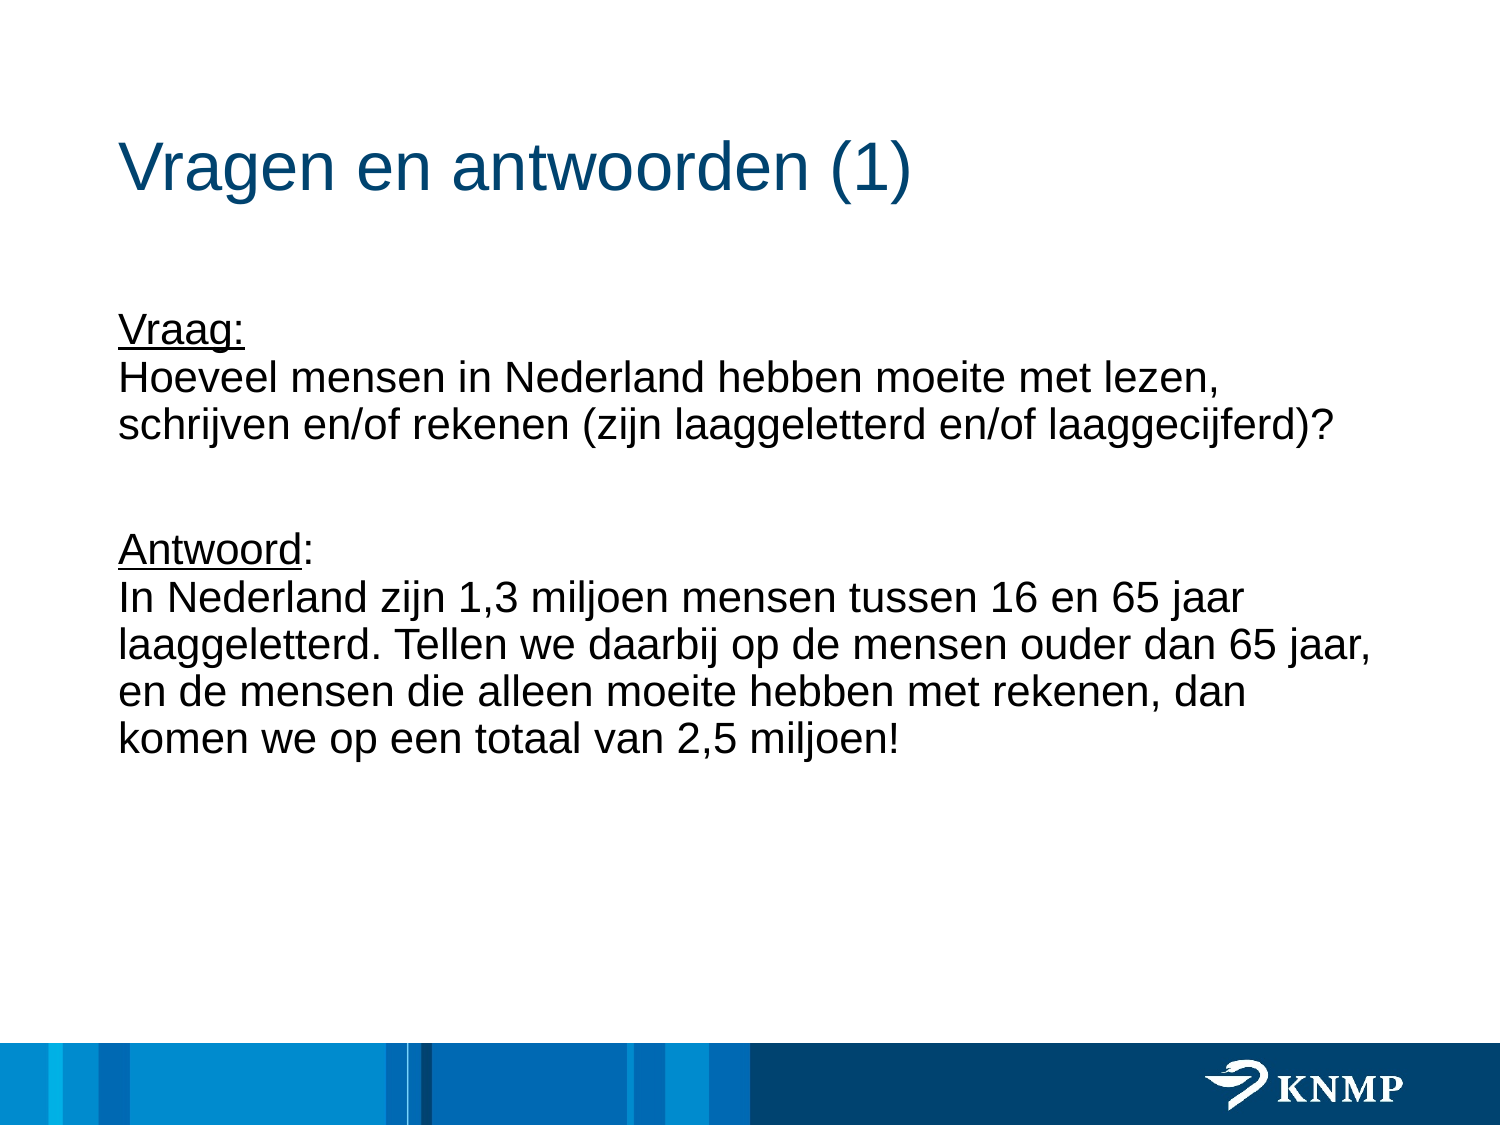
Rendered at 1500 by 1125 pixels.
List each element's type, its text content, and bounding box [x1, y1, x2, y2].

list Vraag: Hoeveel mensen in Nederland hebben moeite met lezen, schrijven en/of rekenen (zijn laaggeletterd en/of laaggecijferd)? Antwoord: In Nederland zijn 1,3 miljoen mensen tussen 16 en 65 jaar laaggeletterd. Tellen we daarbij op de mensen ouder dan 65 jaar, en de mensen die alleen moeite hebben met rekenen, dan komen we op een totaal van 2,5 miljoen! [103, 299, 1397, 1014]
picture [635, 1043, 665, 1125]
picture [710, 1043, 1500, 1125]
title Vragen en antwoorden (1) [103, 59, 1397, 278]
picture [386, 1043, 626, 1125]
picture [99, 1043, 129, 1125]
